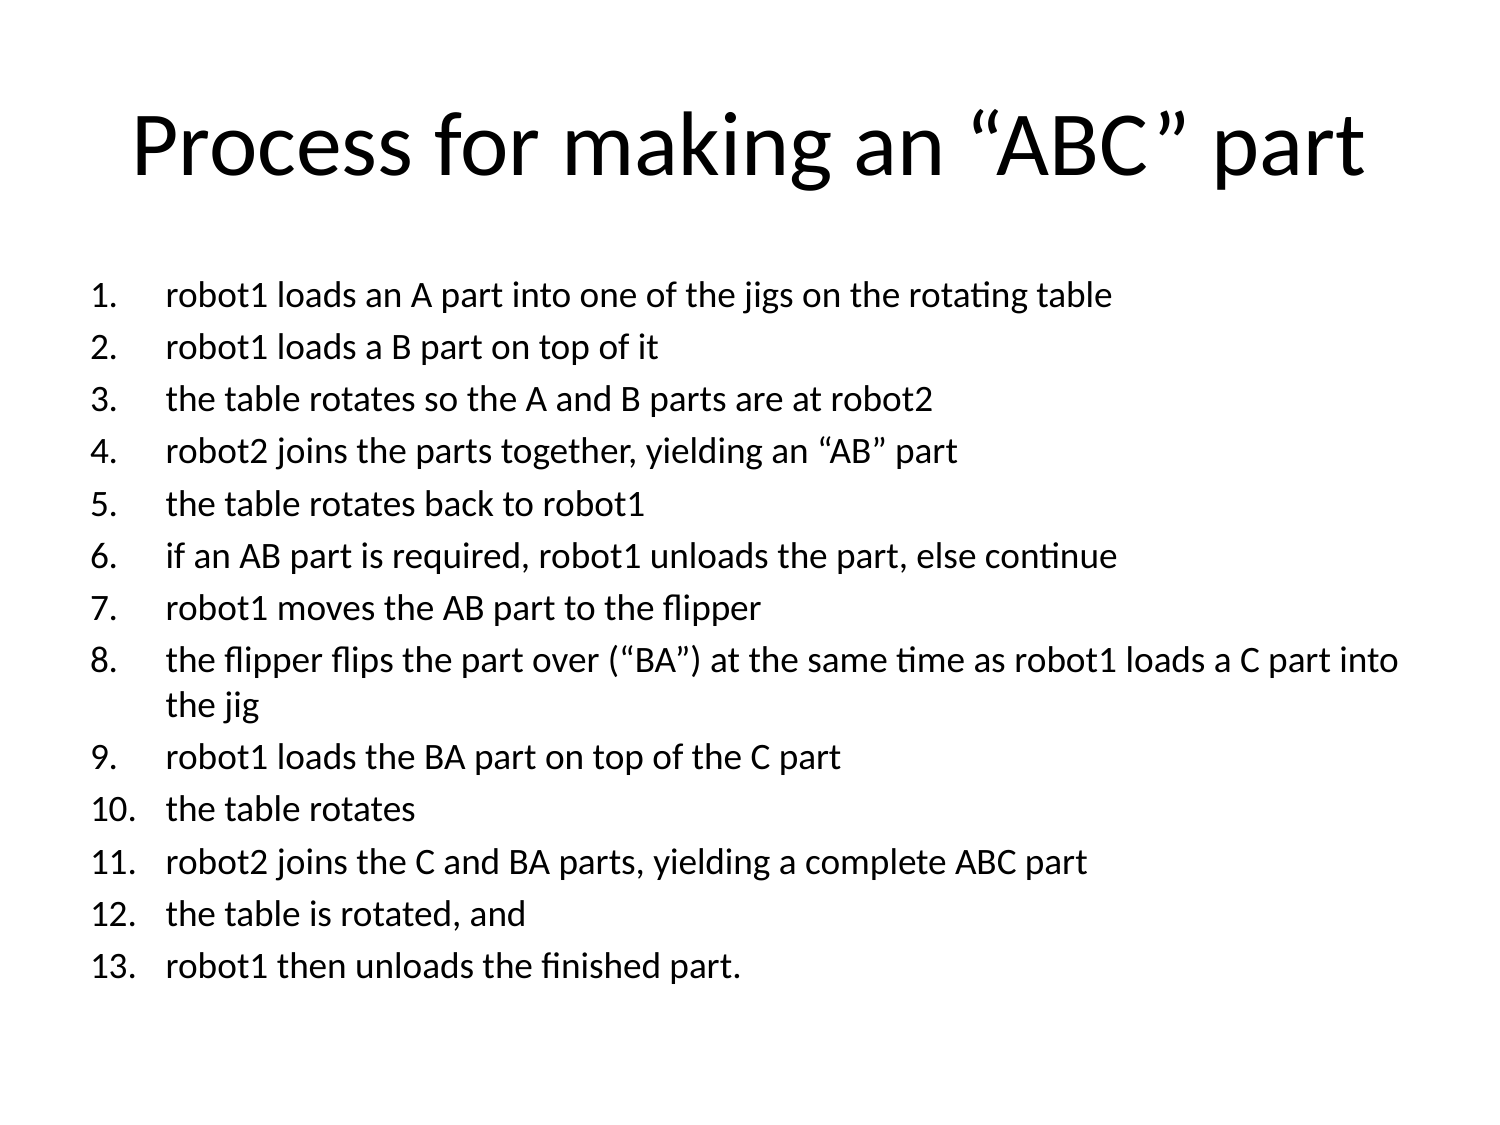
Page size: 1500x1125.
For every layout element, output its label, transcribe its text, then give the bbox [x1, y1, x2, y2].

title Process for making an “ABC” part [75, 45, 1425, 233]
list robot1 loads an A part into one of the jigs on the rotating table robot1 loads a B part on top of it the table rotates so the A and B parts are at robot2 robot2 joins the parts together, yielding an “AB” part the table rotates back to robot1 if an AB part is required, robot1 unloads the part, else continue robot1 moves the AB part to the flipper the flipper flips the part over (“BA”) at the same time as robot1 loads a C part into the jig robot1 loads the BA part on top of the C part the table rotates robot2 joins the C and BA parts, yielding a complete ABC part the table is rotated, and robot1 then unloads the finished part. [75, 262, 1425, 1005]
